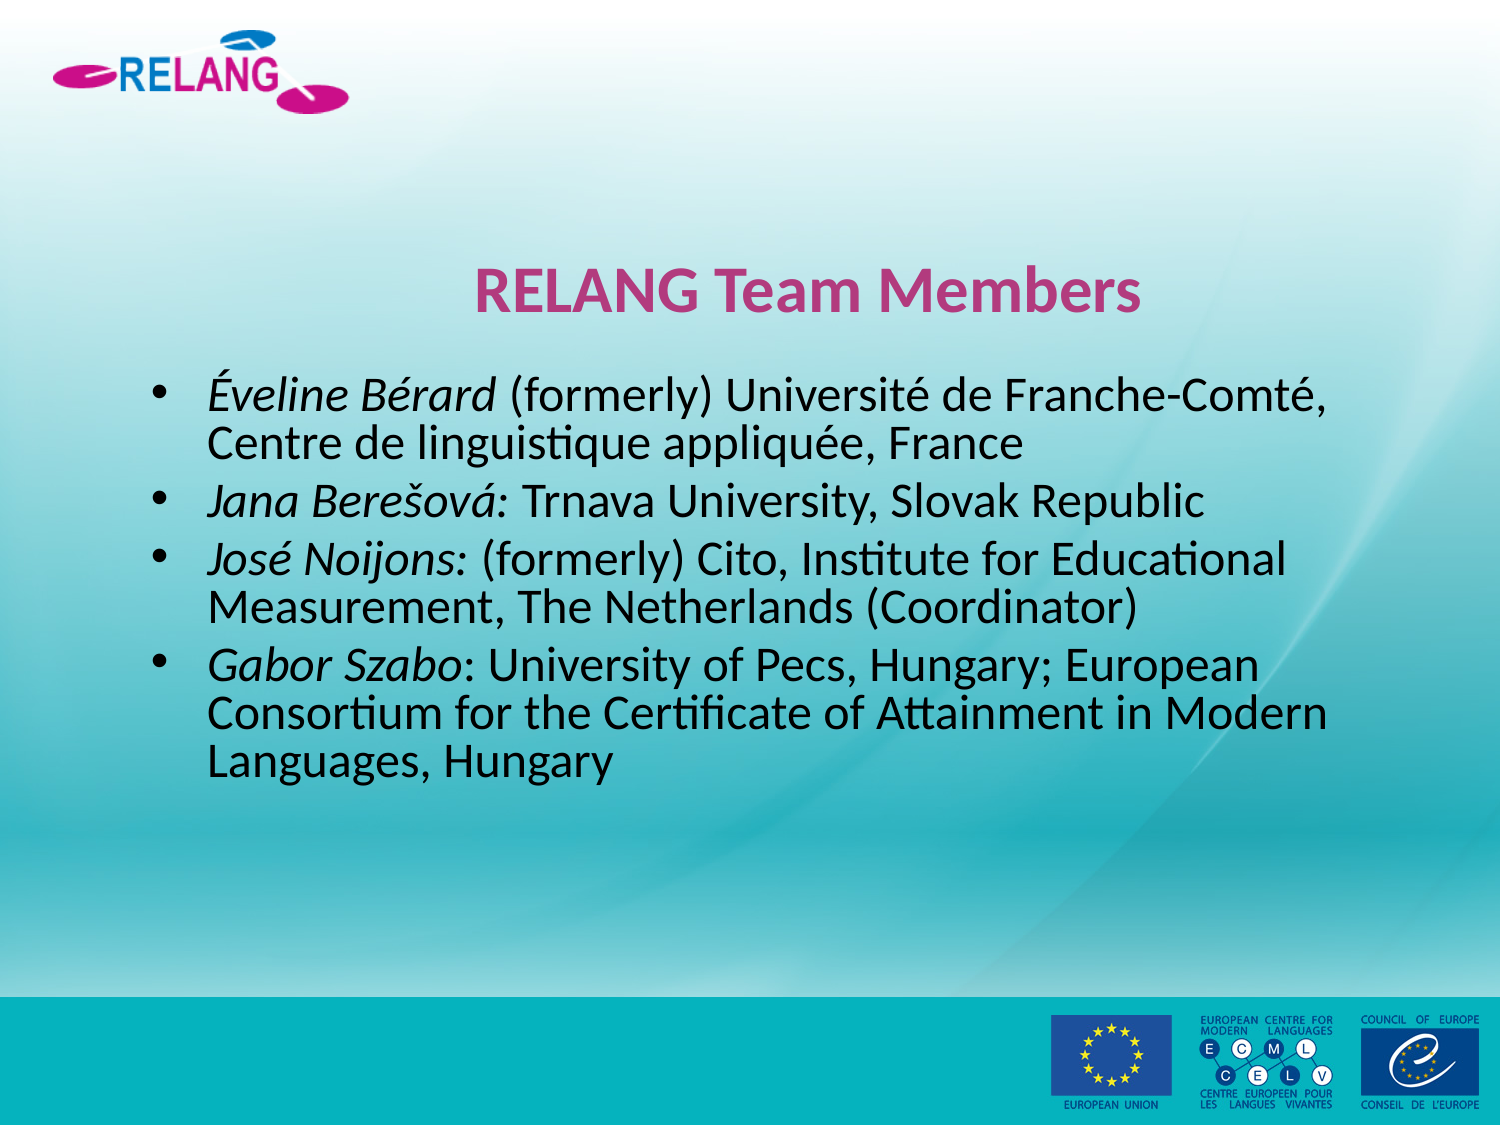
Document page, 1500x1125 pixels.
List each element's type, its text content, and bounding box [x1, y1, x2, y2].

list Éveline Bérard (formerly) Université de Franche-Comté, Centre de linguistique appliquée, France Jana Berešová: Trnava University, Slovak Republic José Noijons: (formerly) Cito, Institute for Educational Measurement, The Netherlands (Coordinator) Gabor Szabo: University of Pecs, Hungary; European Consortium for the Certificate of Attainment in Modern Languages, Hungary [135, 365, 1471, 898]
picture [0, 0, 1500, 1125]
text_box [374, 304, 1125, 365]
title RELANG Team Members [171, 231, 1447, 365]
